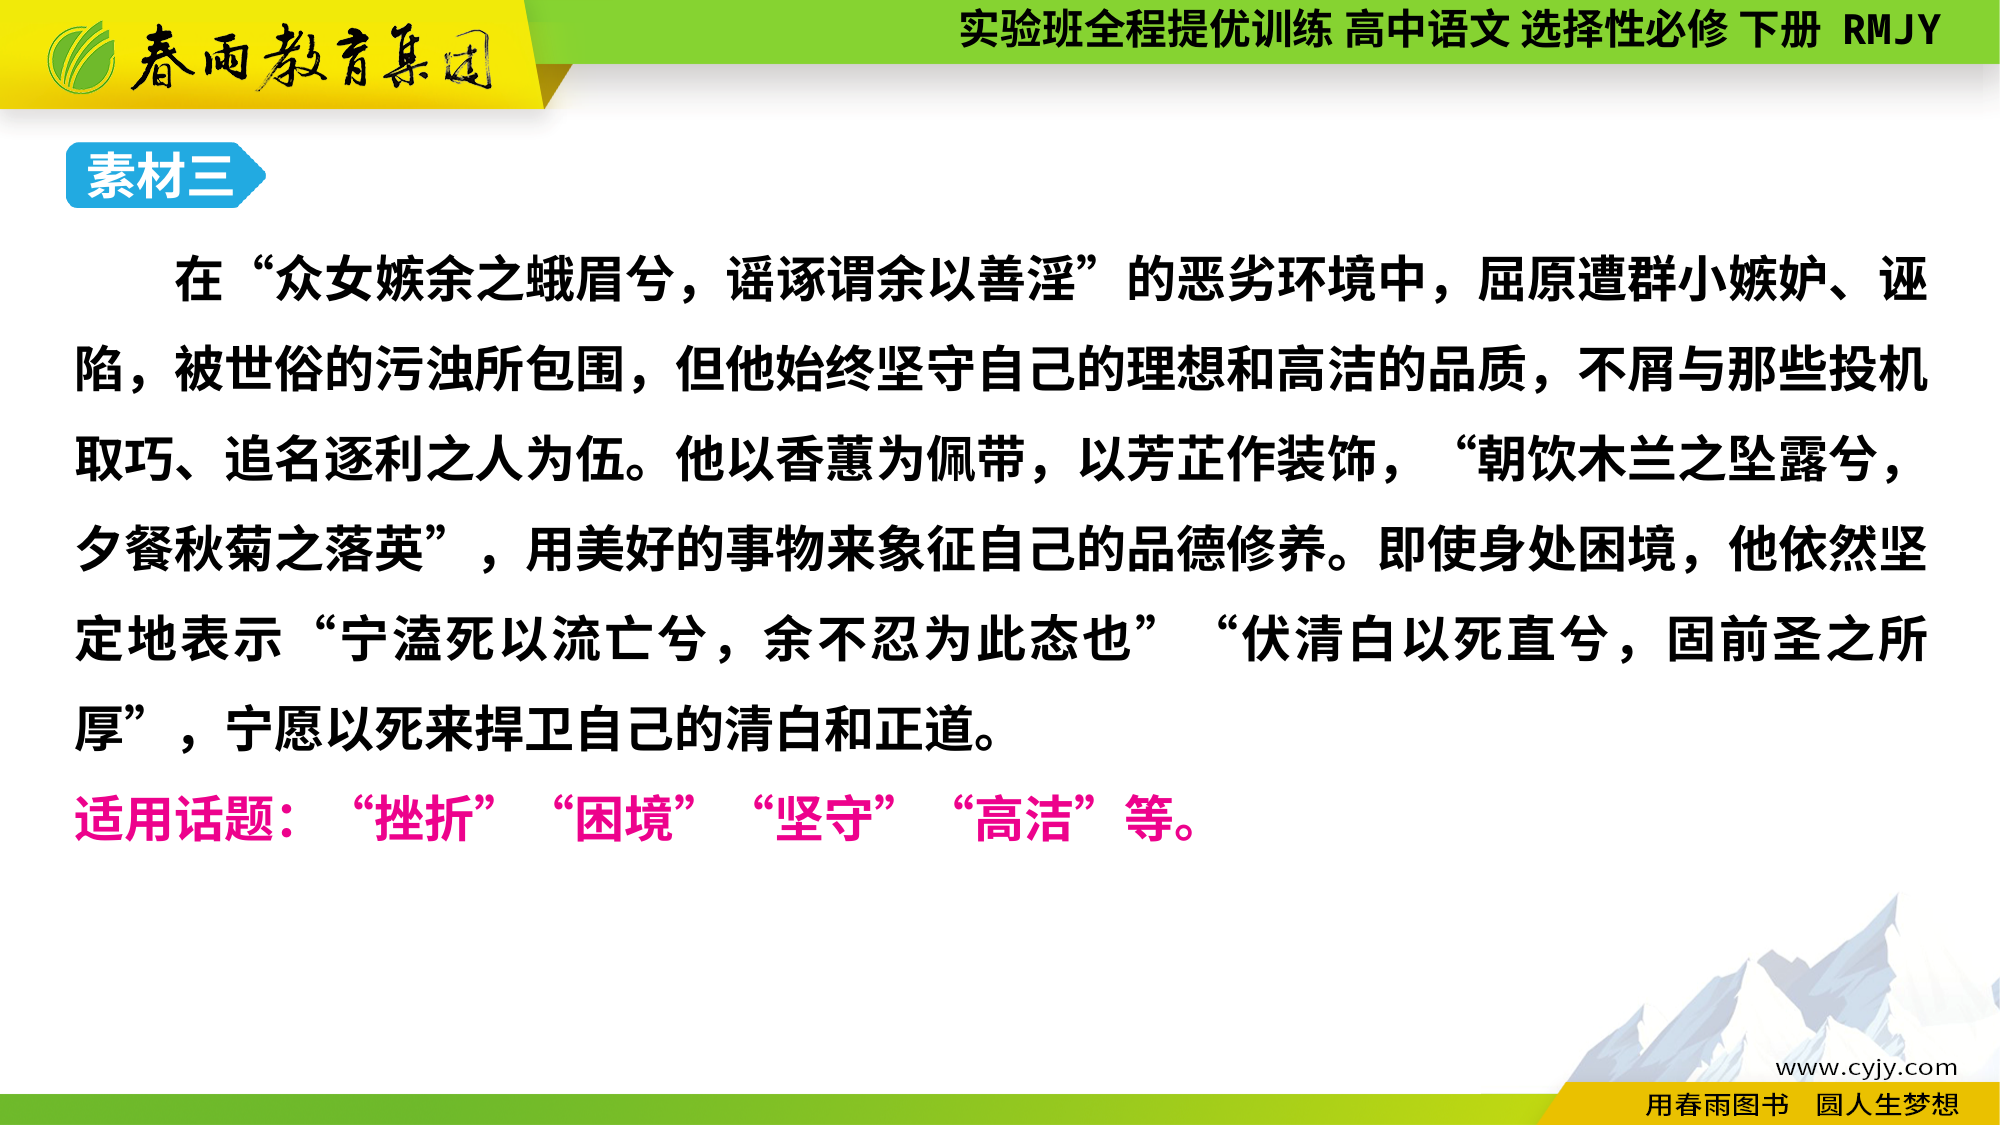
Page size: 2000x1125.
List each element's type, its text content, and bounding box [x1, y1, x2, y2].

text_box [66, 136, 266, 214]
list 在“众女嫉余之蛾眉兮，谣诼谓余以善淫”的恶劣环境中，屈原遭群小嫉妒、诬陷，被世俗的污浊所包围，但他始终坚守自己的理想和高洁的品质，不屑与那些投机取巧、追名逐利之人为伍。他以香蕙为佩带，以芳芷作装饰，“朝饮木兰之坠露兮，夕餐秋菊之落英”，用美好的事物来象征自己的品德修养。即使身处困境，他依然坚定地表示“宁溘死以流亡兮，余不忍为此态也”“伏清白以死直兮，固前圣之所厚”，宁愿以死来捍卫自己的清白和正道。 适用话题：“挫折”“困境”“坚守”“高洁”等。 [59, 209, 1944, 862]
picture [0, 0, 2000, 1125]
